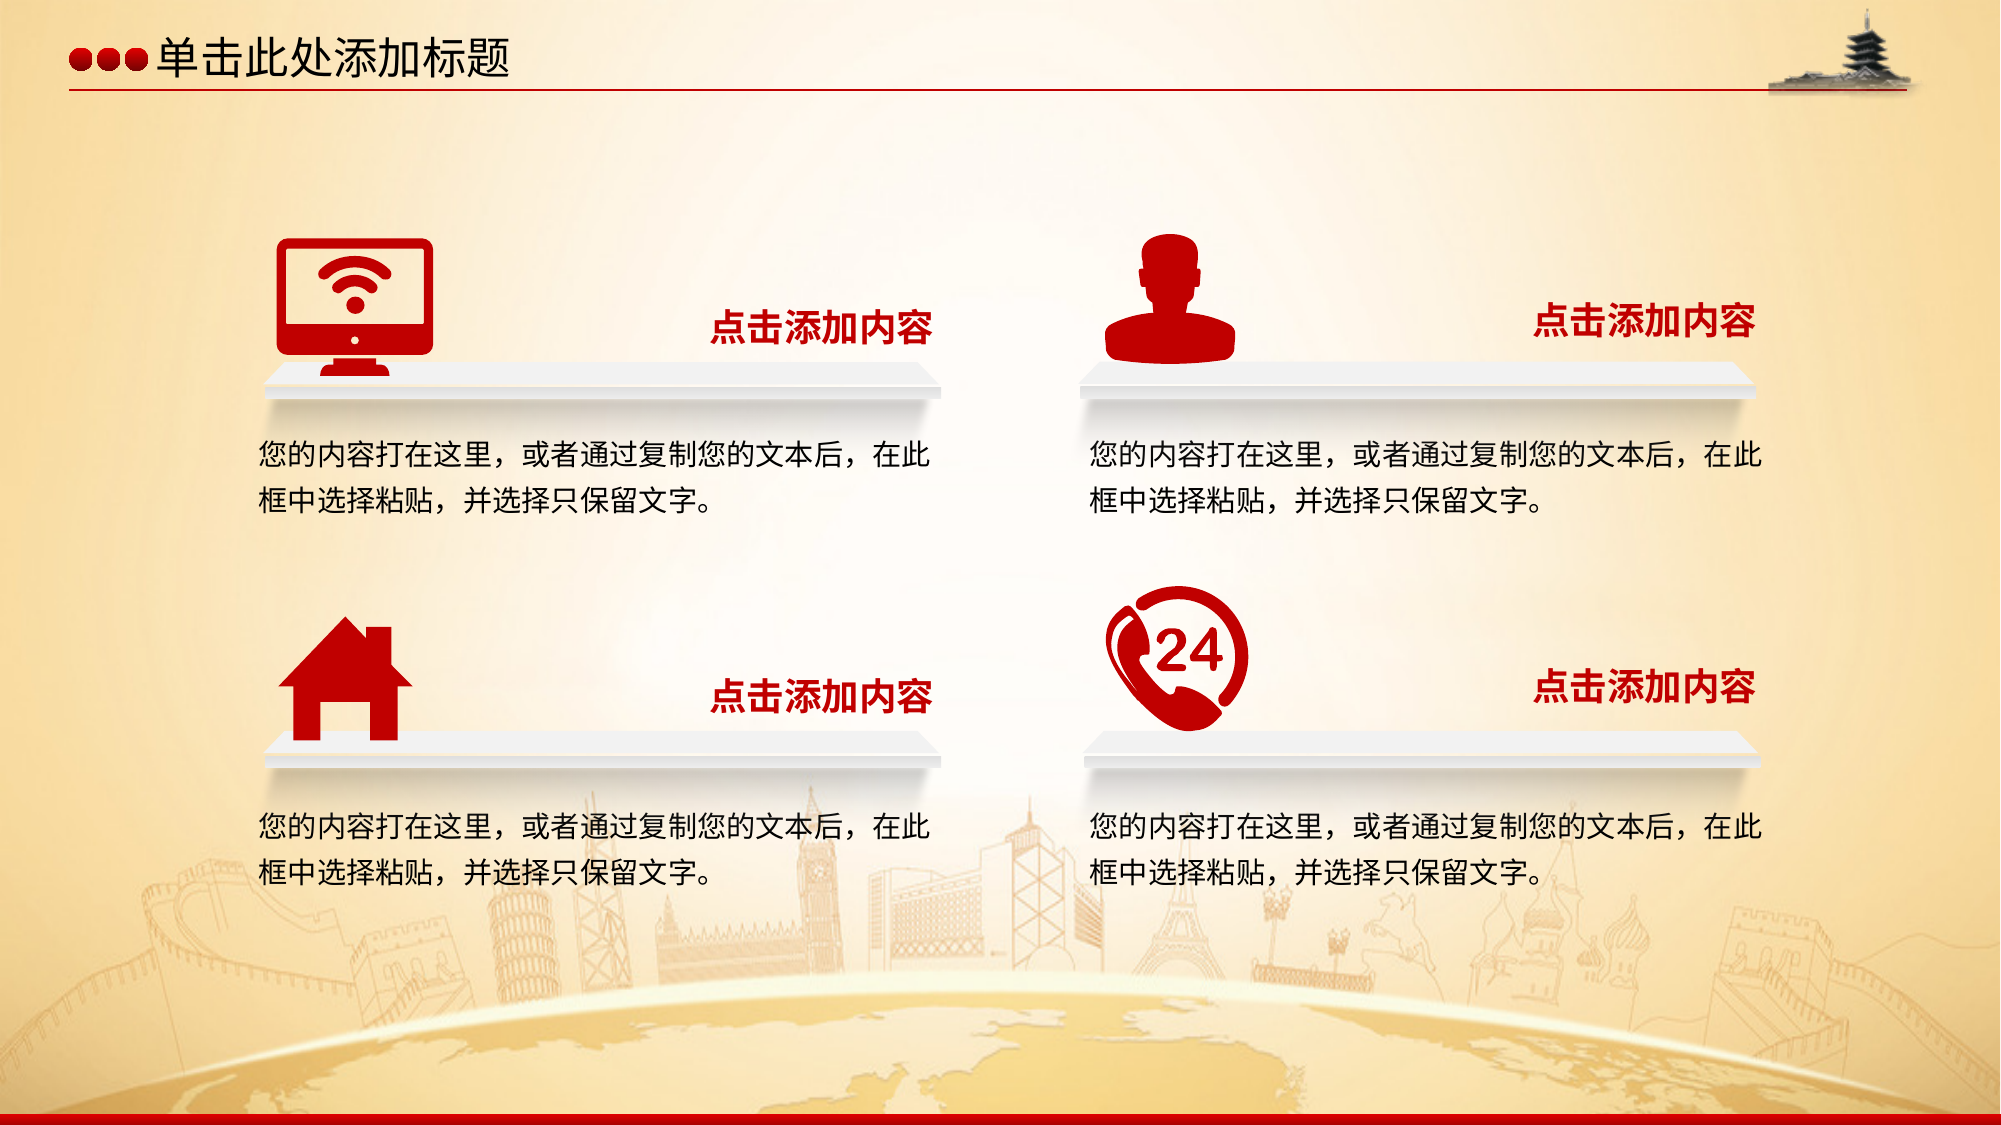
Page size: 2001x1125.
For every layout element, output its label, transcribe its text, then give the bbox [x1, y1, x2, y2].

text_box [96, 46, 122, 72]
text_box [0, 1114, 2000, 1125]
text_box [278, 616, 413, 731]
text_box 点击添加内容 [1516, 289, 1772, 350]
text_box [123, 46, 150, 72]
text_box 您的内容打在这里，或者通过复制您的文本后，在此框中选择粘贴，并选择只保留文字。 [1075, 790, 1780, 897]
text_box 点击添加内容 [694, 296, 950, 356]
text_box 您的内容打在这里，或者通过复制您的文本后，在此框中选择粘贴，并选择只保留文字。 [243, 418, 949, 525]
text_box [276, 238, 434, 376]
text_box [1101, 586, 1249, 734]
text_box [68, 46, 94, 72]
text_box 单击此处添加标题 [155, 30, 512, 84]
text_box [1105, 234, 1236, 361]
picture [0, 0, 2001, 1125]
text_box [240, 362, 942, 492]
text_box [240, 731, 942, 861]
text_box 您的内容打在这里，或者通过复制您的文本后，在此框中选择粘贴，并选择只保留文字。 [1075, 418, 1780, 525]
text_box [1055, 361, 1757, 492]
text_box 点击添加内容 [694, 665, 950, 725]
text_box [1059, 731, 1761, 861]
text_box 您的内容打在这里，或者通过复制您的文本后，在此框中选择粘贴，并选择只保留文字。 [243, 790, 949, 897]
text_box 点击添加内容 [1516, 655, 1772, 716]
